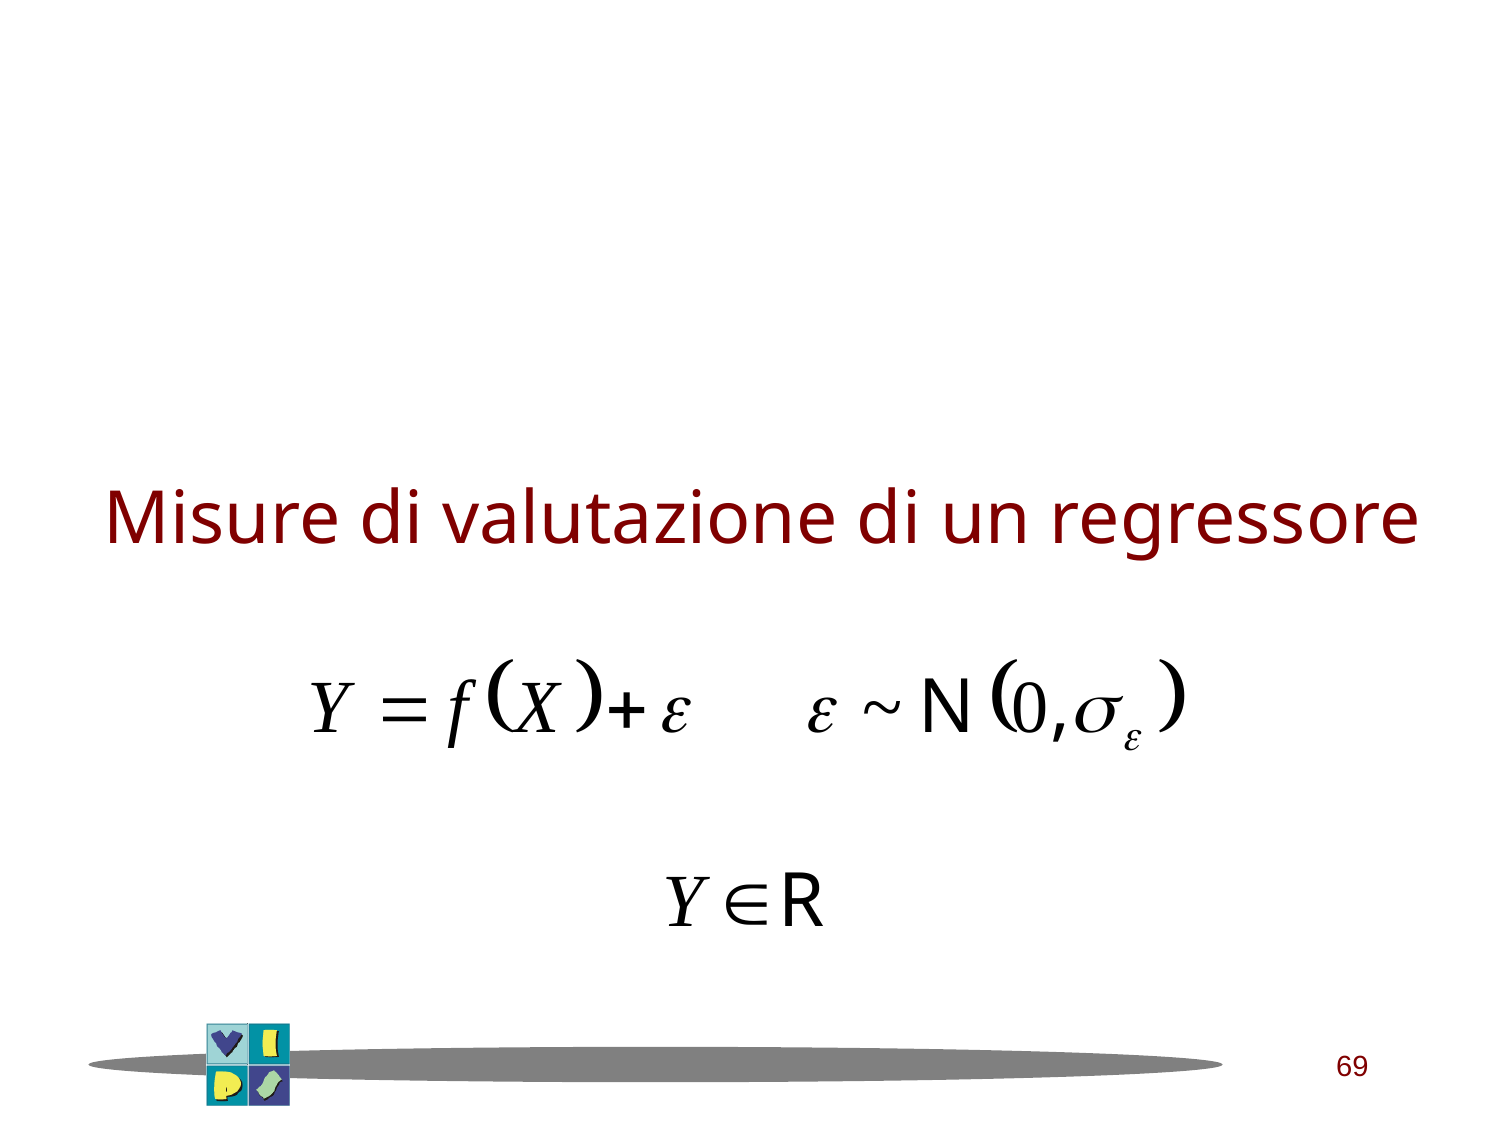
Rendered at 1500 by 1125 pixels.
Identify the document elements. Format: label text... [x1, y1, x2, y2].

slide_number 69 [1033, 1039, 1384, 1118]
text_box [655, 857, 854, 952]
picture [206, 1023, 290, 1106]
title Misure di valutazione di un regressore [88, 420, 1439, 609]
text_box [300, 656, 1187, 770]
